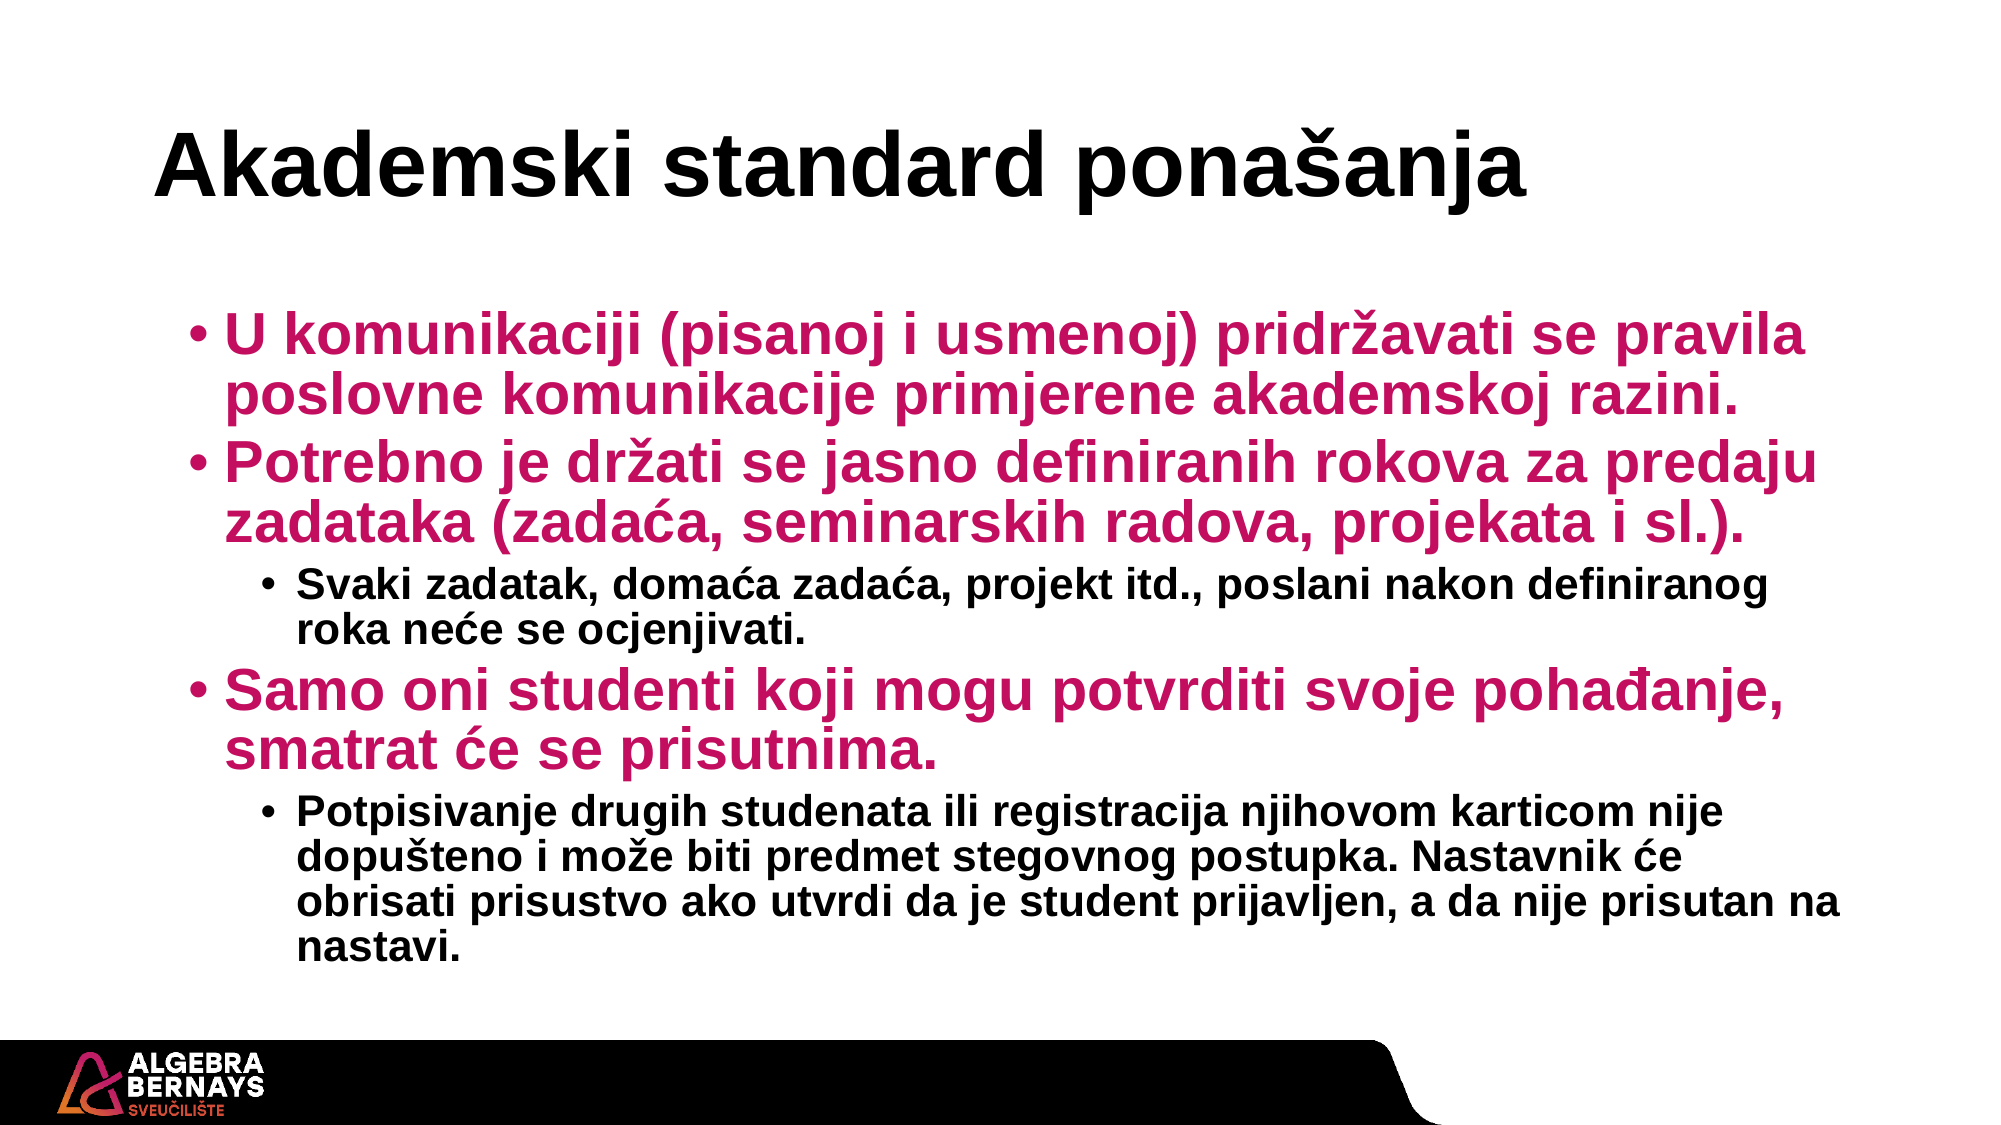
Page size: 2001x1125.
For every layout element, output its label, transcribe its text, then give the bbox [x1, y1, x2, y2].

text_box Akademski standard ponašanja [137, 59, 1863, 278]
picture [0, 1040, 1446, 1125]
text_box U komunikaciji (pisanoj i usmenoj) pridržavati se pravila poslovne komunikacije primjerene akademskoj razini. Potrebno je držati se jasno definiranih rokova za predaju zadataka (zadaća, seminarskih radova, projekata i sl.). Svaki zadatak, domaća zadaća, projekt itd., poslani nakon definiranog roka neće se ocjenjivati. Samo oni studenti koji mogu potvrditi svoje pohađanje, smatrat će se prisutnima. Potpisivanje drugih studenata ili registracija njihovom karticom nije dopušteno i može biti predmet stegovnog postupka. Nastavnik će obrisati prisustvo ako utvrdi da je student prijavljen, a da nije prisutan na nastavi. [137, 299, 1863, 1014]
